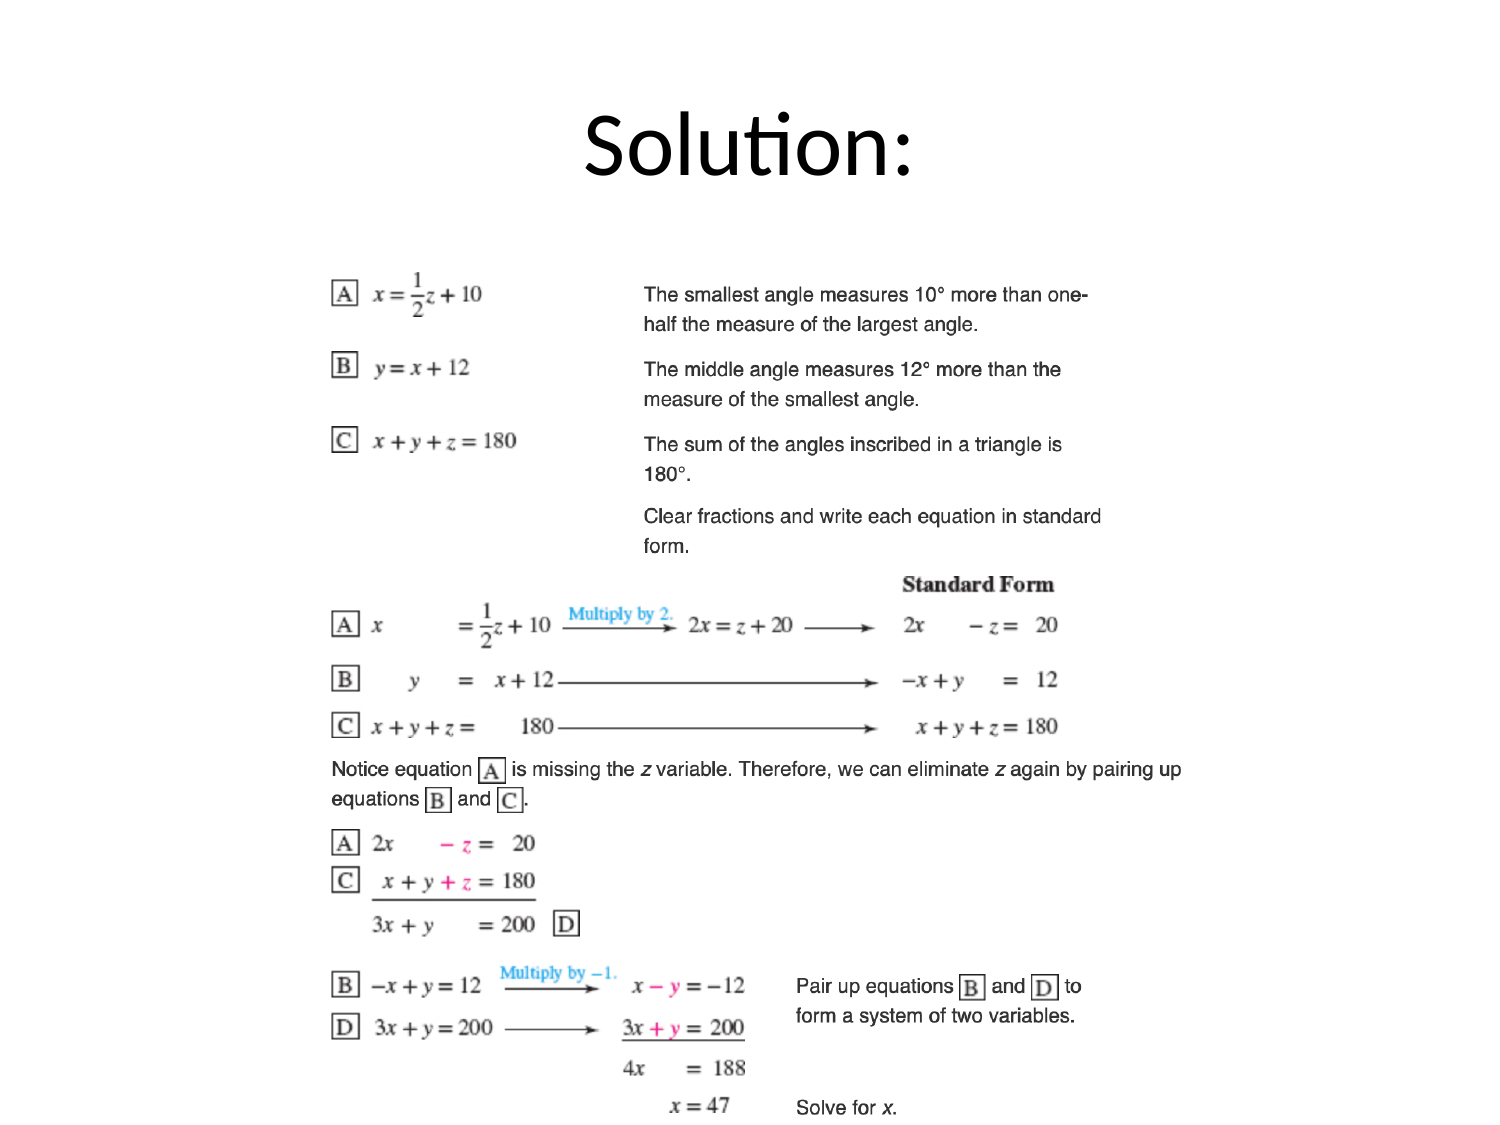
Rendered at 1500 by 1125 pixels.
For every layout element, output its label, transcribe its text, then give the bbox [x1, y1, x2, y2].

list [0, 262, 1500, 1125]
title Solution: [75, 45, 1425, 233]
